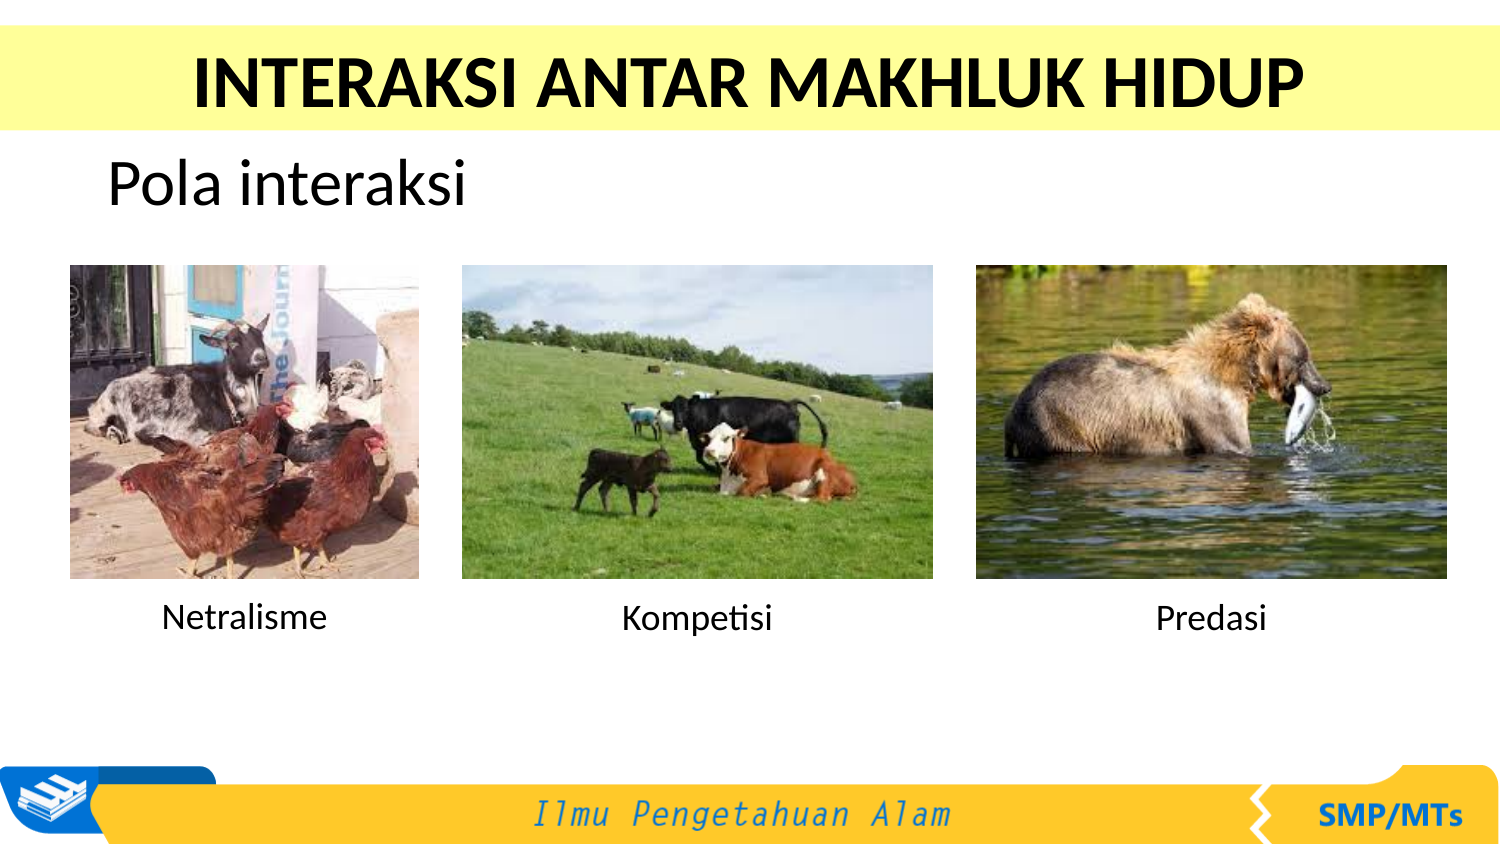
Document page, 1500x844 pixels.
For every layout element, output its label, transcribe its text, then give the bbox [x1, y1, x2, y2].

picture [976, 265, 1447, 579]
picture [462, 265, 933, 579]
text_box Predasi [974, 587, 1449, 653]
picture [0, 765, 1499, 844]
text_box Netralisme [68, 586, 421, 652]
picture [70, 265, 420, 579]
text_box Kompetisi [460, 587, 935, 653]
text_box INTERAKSI ANTAR MAKHLUK HIDUP [0, 25, 1500, 131]
text_box Pola interaksi [92, 131, 484, 227]
